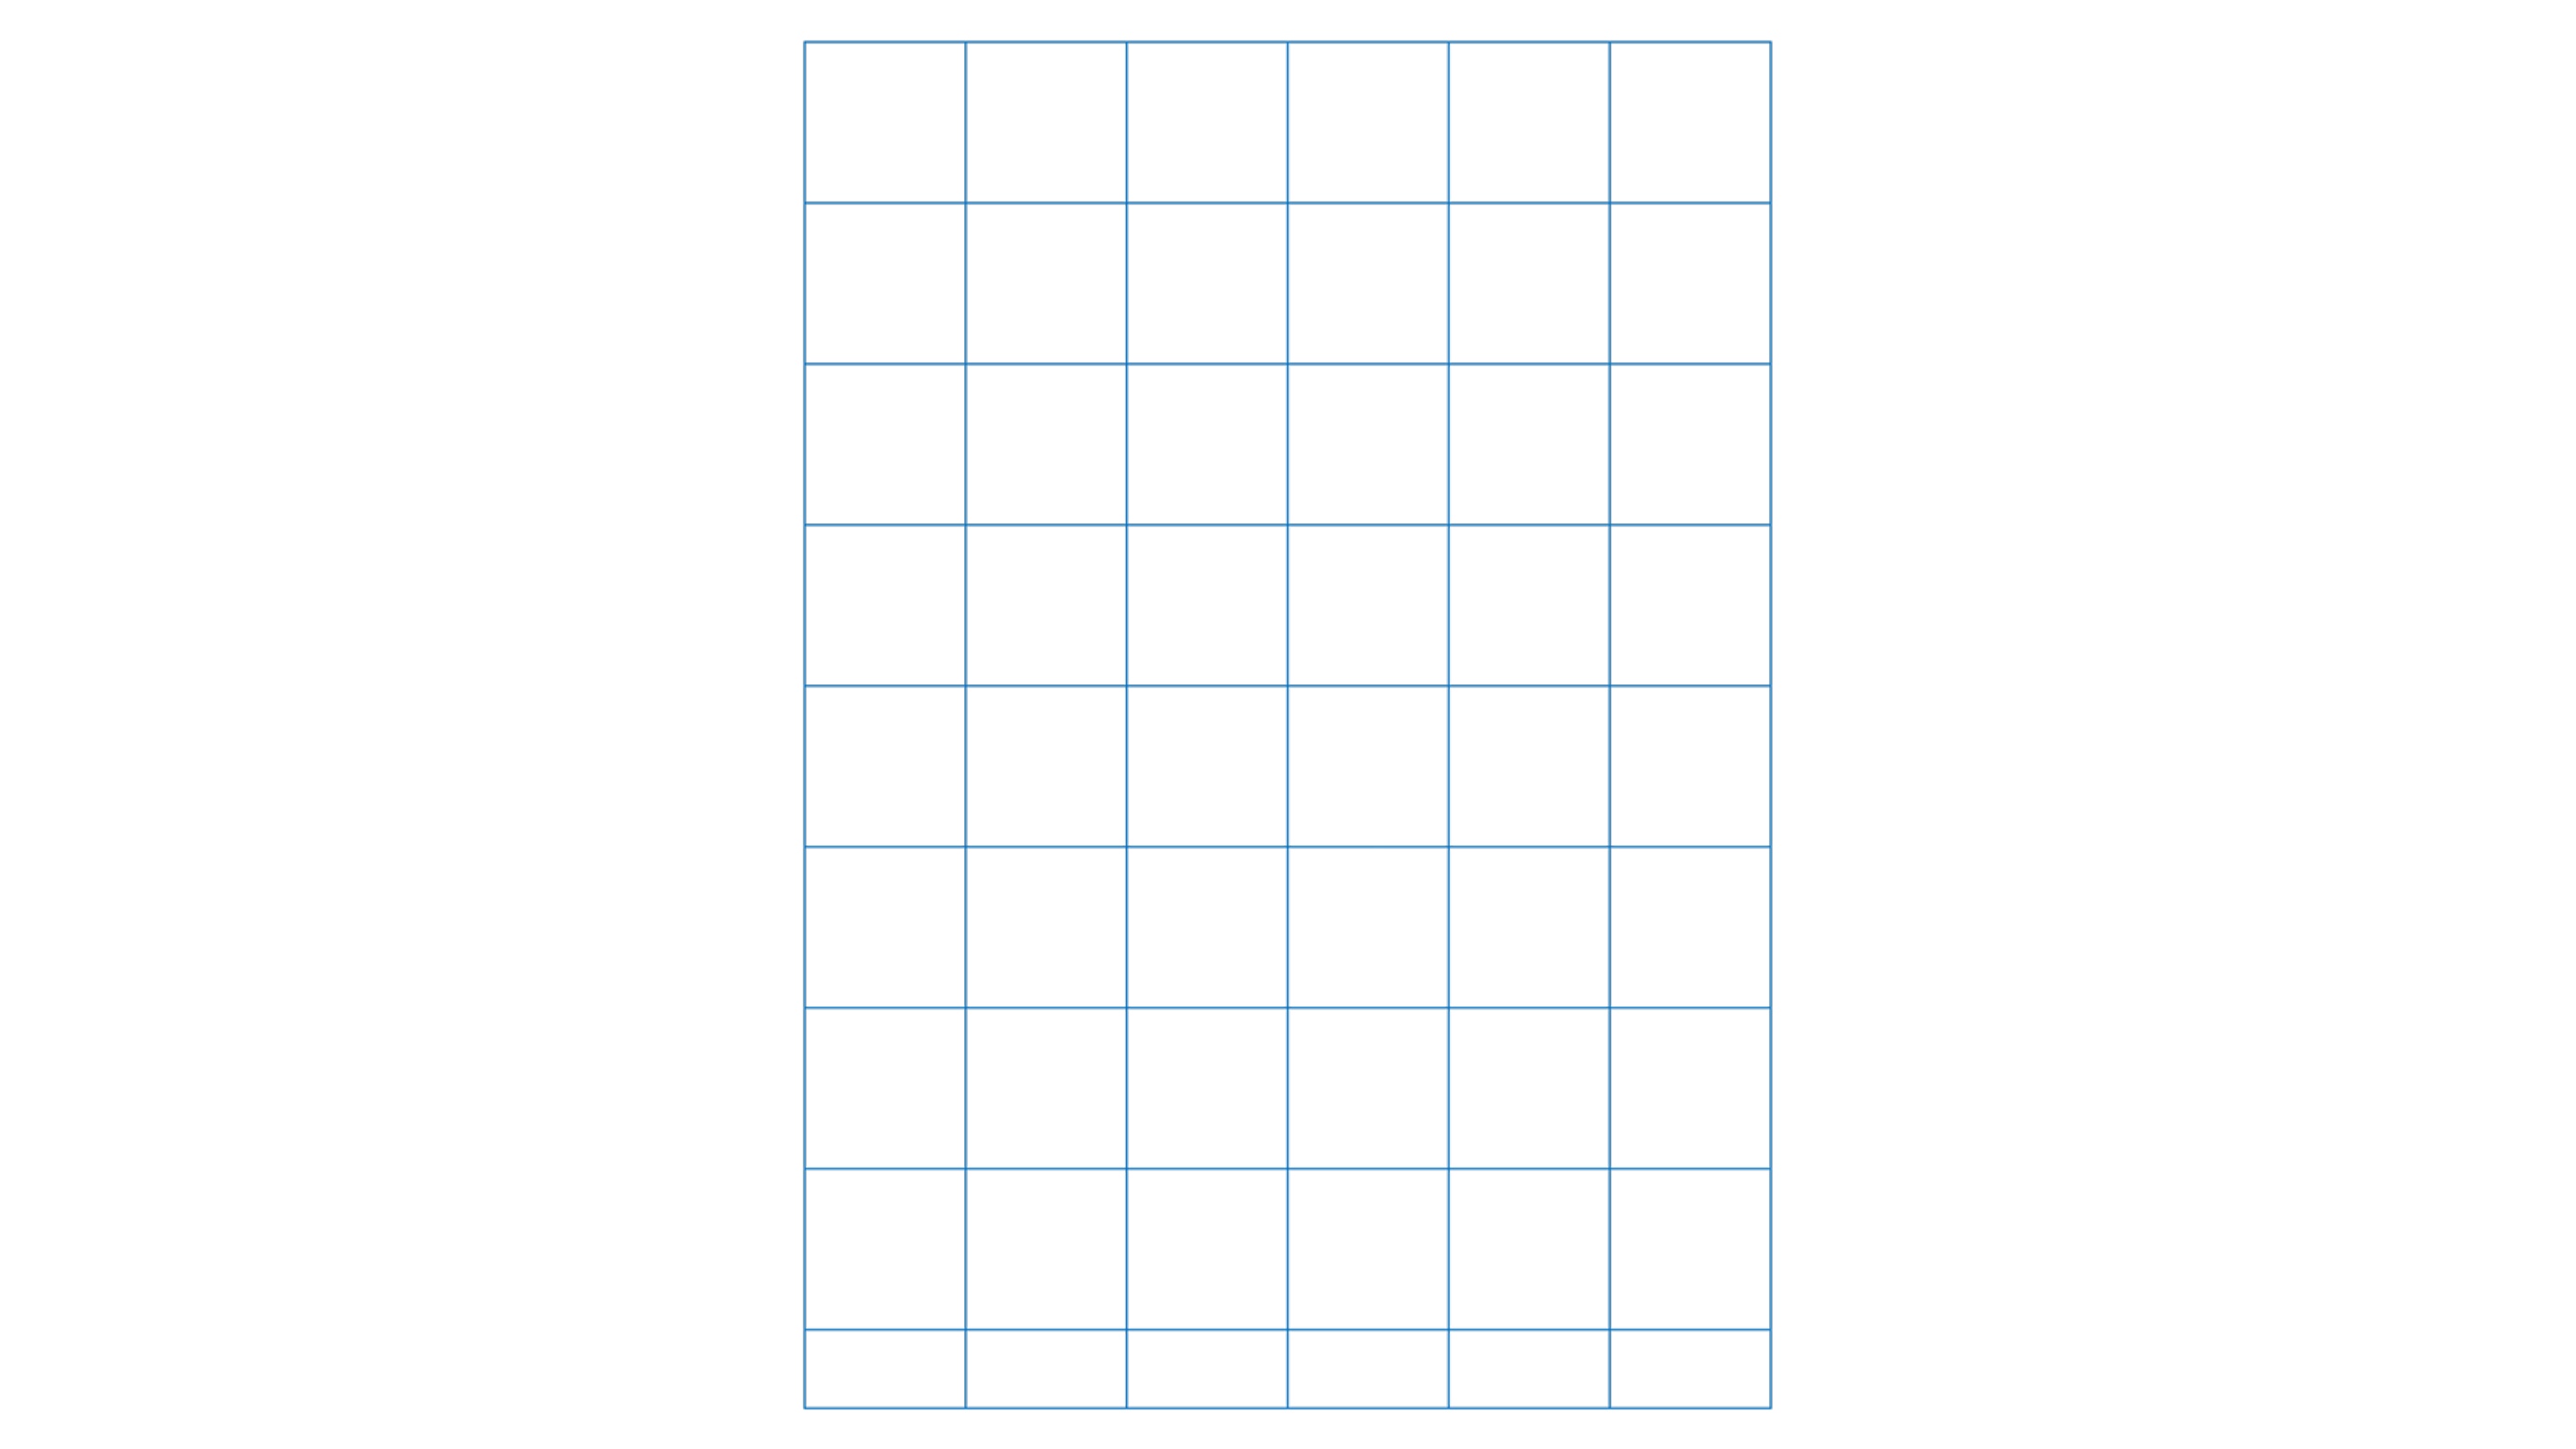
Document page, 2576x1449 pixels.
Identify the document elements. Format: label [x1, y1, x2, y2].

picture [795, 31, 1781, 1418]
